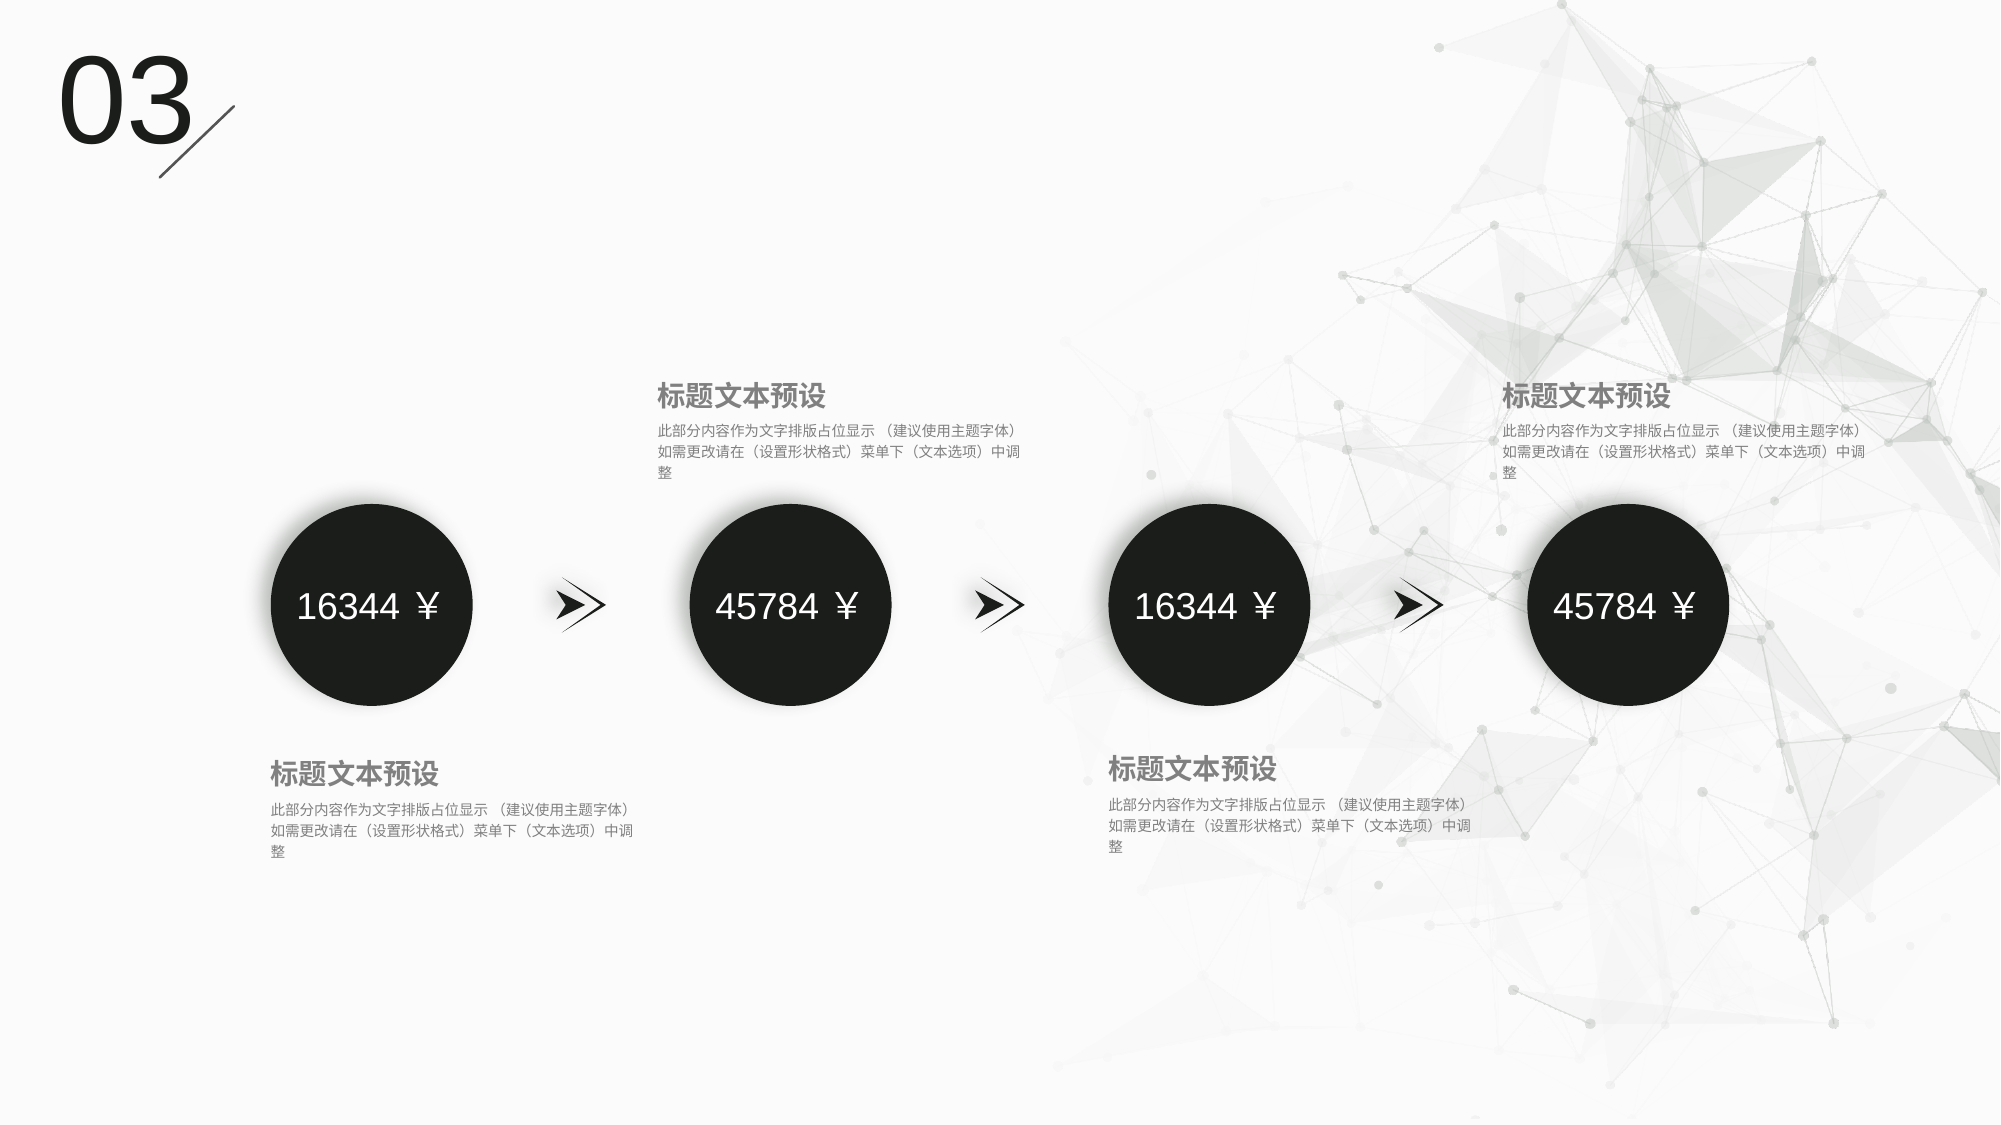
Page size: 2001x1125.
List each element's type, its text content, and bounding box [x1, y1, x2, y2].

text_box 03 [42, 10, 214, 176]
picture [975, 0, 2000, 1125]
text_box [1108, 751, 1477, 863]
text_box [561, 576, 608, 634]
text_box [159, 106, 234, 178]
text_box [657, 377, 1026, 489]
text_box [688, 502, 893, 707]
text_box 45784￥ [694, 574, 887, 635]
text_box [270, 756, 639, 868]
text_box 16344￥ [275, 574, 468, 635]
text_box [553, 587, 588, 623]
text_box [269, 502, 474, 707]
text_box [1502, 377, 1871, 489]
